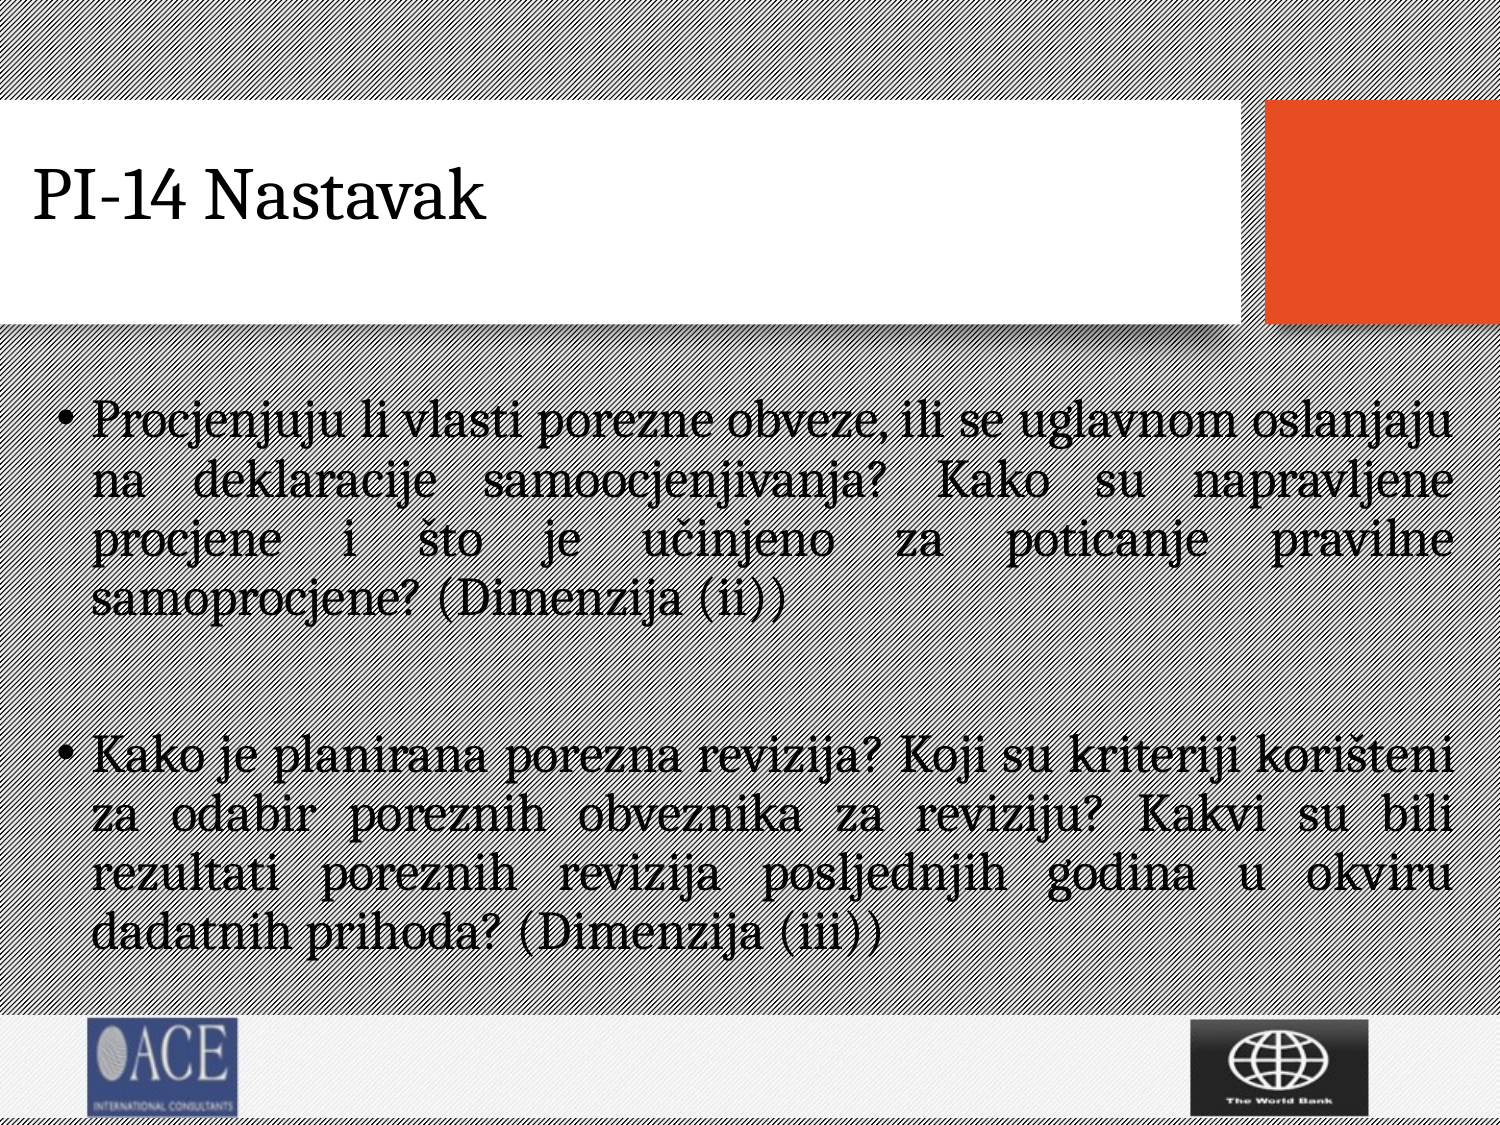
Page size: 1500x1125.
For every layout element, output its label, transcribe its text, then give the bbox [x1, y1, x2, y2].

title PI-14 Nastavak [17, 89, 1219, 301]
picture [0, 0, 1500, 1125]
list Procjenjuju li vlasti porezne obveze, ili se uglavnom oslanjaju na deklaracije samoocjenjivanja? Kako su napravljene procjene i što je učinjeno za poticanje pravilne samoprocjene? (Dimenzija (ii)) Kako je planirana porezna revizija? Koji su kriteriji korišteni za odabir poreznih obveznika za reviziju? Kakvi su bili rezultati poreznih revizija posljednjih godina u okviru dadatnih prihoda? (Dimenzija (iii)) [40, 383, 1471, 974]
